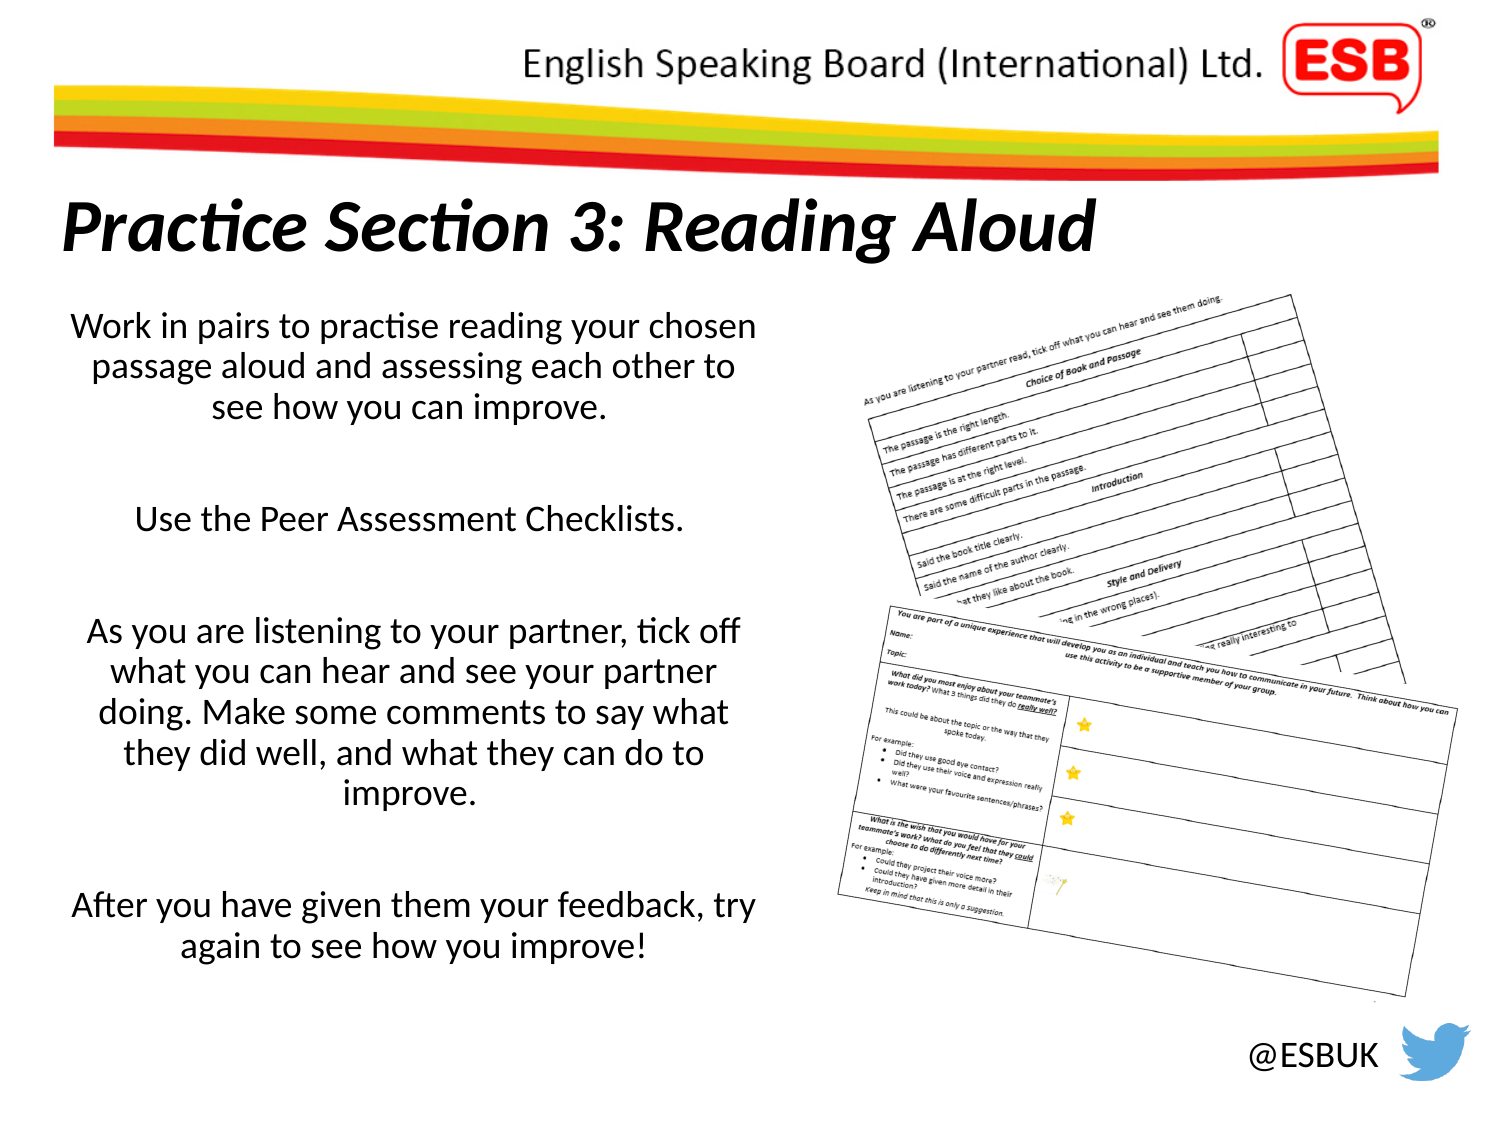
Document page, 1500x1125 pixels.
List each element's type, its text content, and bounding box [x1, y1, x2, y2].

picture [830, 781, 852, 908]
picture [1399, 1023, 1471, 1081]
picture [1444, 692, 1467, 823]
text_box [852, 323, 1444, 959]
subtitle Work in pairs to practise reading your chosen passage aloud and assessing each other to see how you can improve. Use the Peer Assessment Checklists. As you are listening to your partner, tick off what you can hear and see your partner doing. Make some comments to say what they did well, and what they can do to improve. After you have given them your feedback, try again to see how you improve! [53, 298, 776, 1010]
picture [1106, 269, 1306, 323]
picture [1140, 959, 1420, 1008]
picture [0, 0, 1500, 189]
title Practice Section 3: Reading Aloud [45, 133, 1440, 275]
